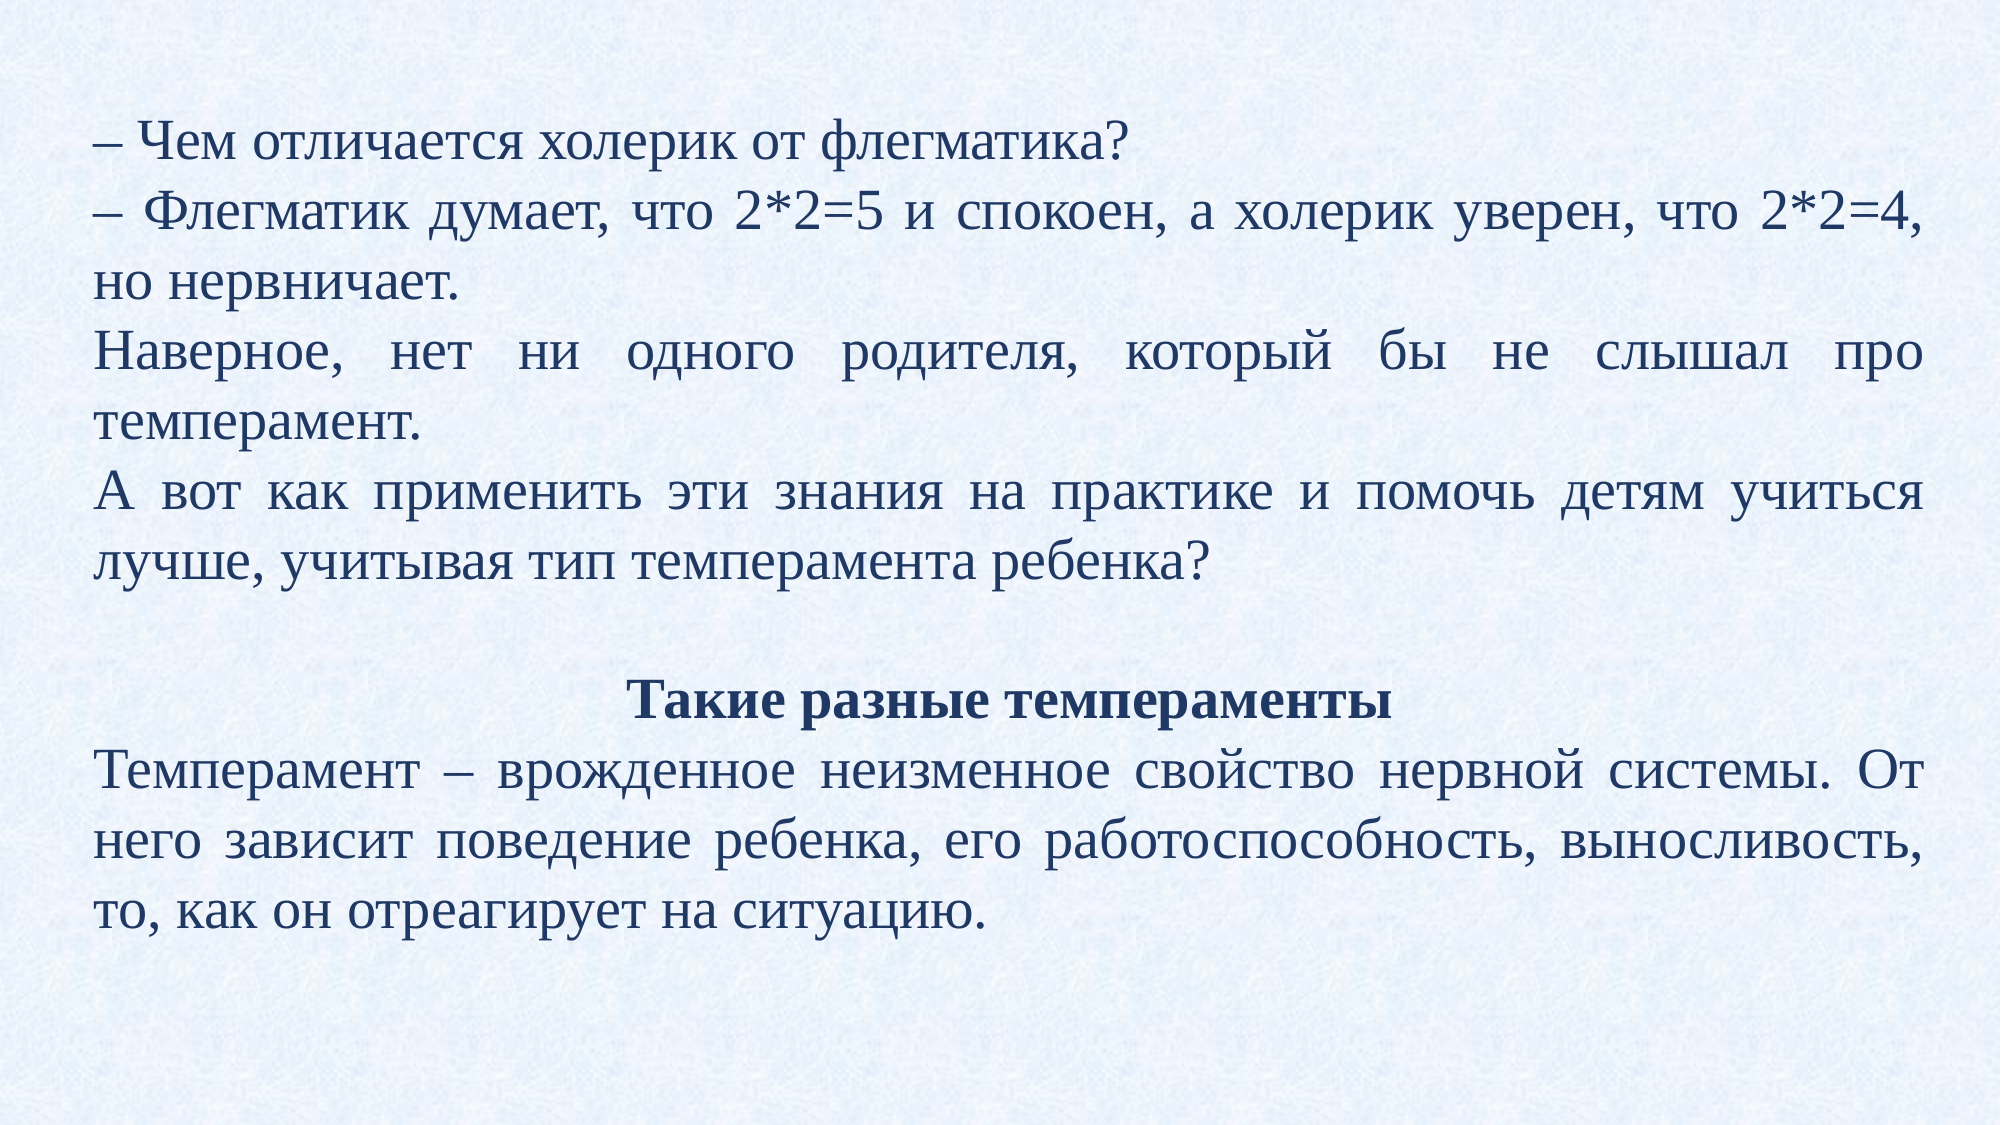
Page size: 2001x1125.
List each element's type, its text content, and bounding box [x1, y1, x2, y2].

text_box – Чем отличается холерик от флегматика? – Флегматик думает, что 2*2=5 и спокоен, а холерик уверен, что 2*2=4, но нервничает. Наверное, нет ни одного родителя, который бы не слышал про темперамент. А вот как применить эти знания на практике и помочь детям учиться лучше, учитывая тип темперамента ребенка? Такие разные темпераменты Темперамент – врожденное неизменное свойство нервной системы. От него зависит поведение ребенка, его работоспособность, выносливость, то, как он отреагирует на ситуацию. [78, 93, 1941, 948]
